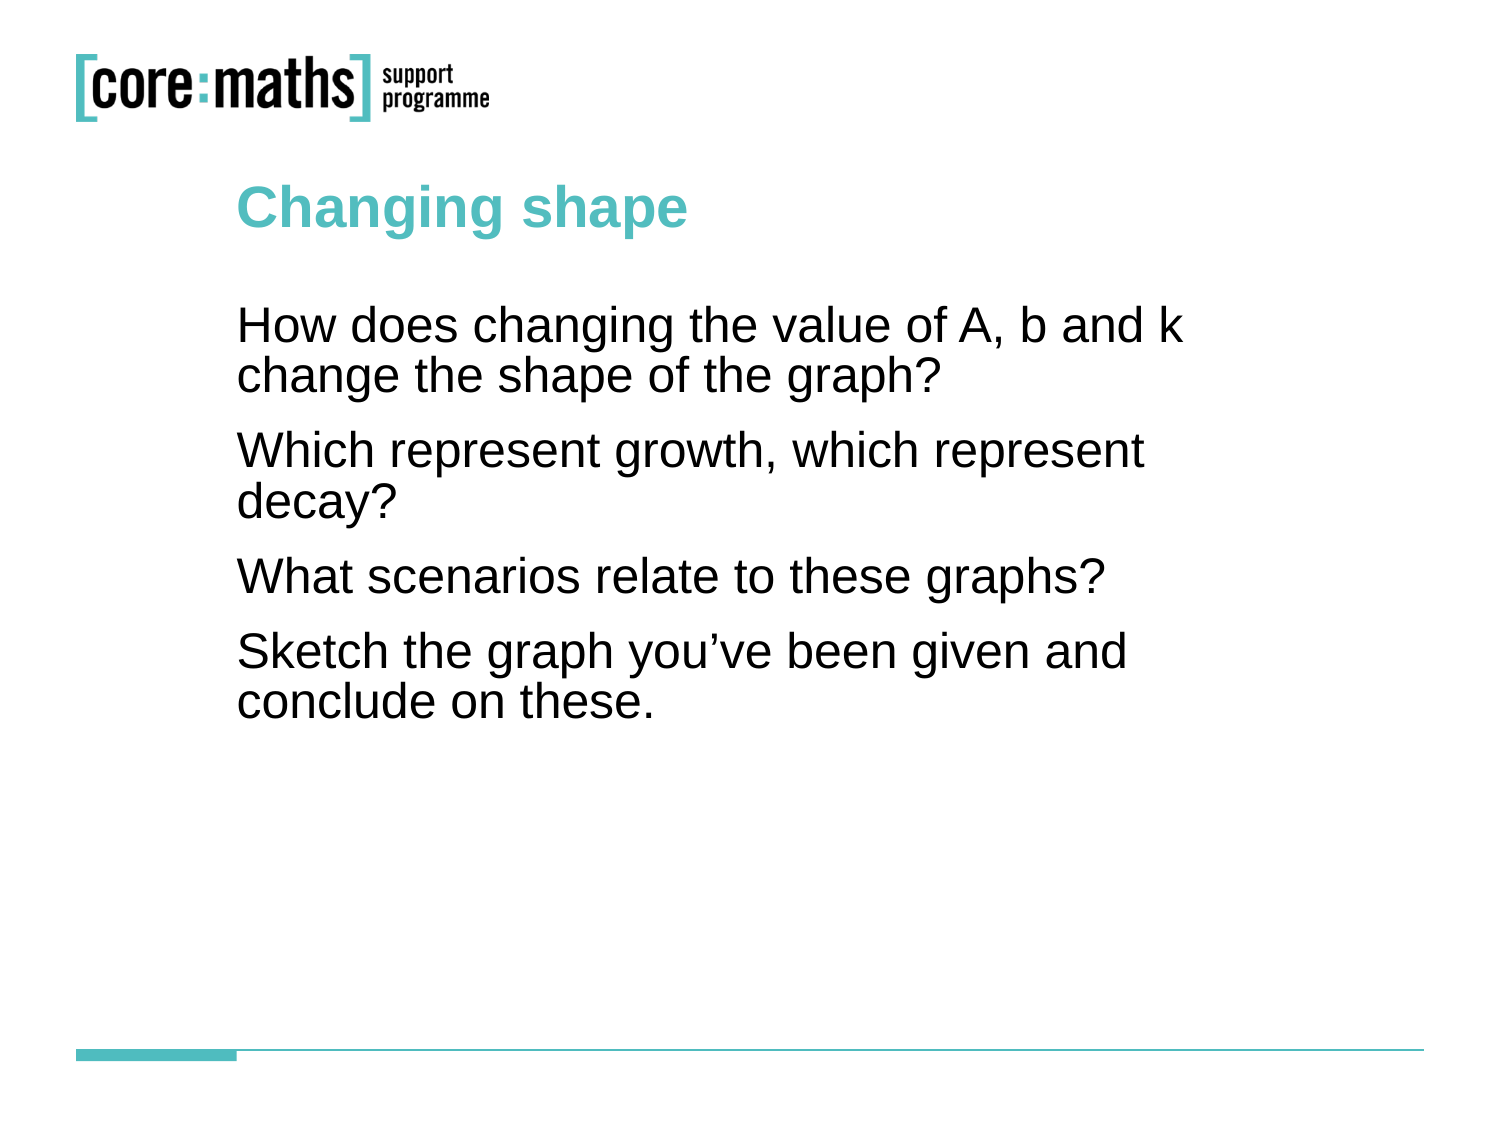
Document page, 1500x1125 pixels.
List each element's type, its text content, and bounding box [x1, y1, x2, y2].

picture [76, 54, 489, 122]
list How does changing the value of A, b and k change the shape of the graph? Which represent growth, which represent decay? What scenarios relate to these graphs? Sketch the graph you’ve been given and conclude on these. [236, 302, 1264, 1028]
list Changing shape [236, 177, 1264, 265]
